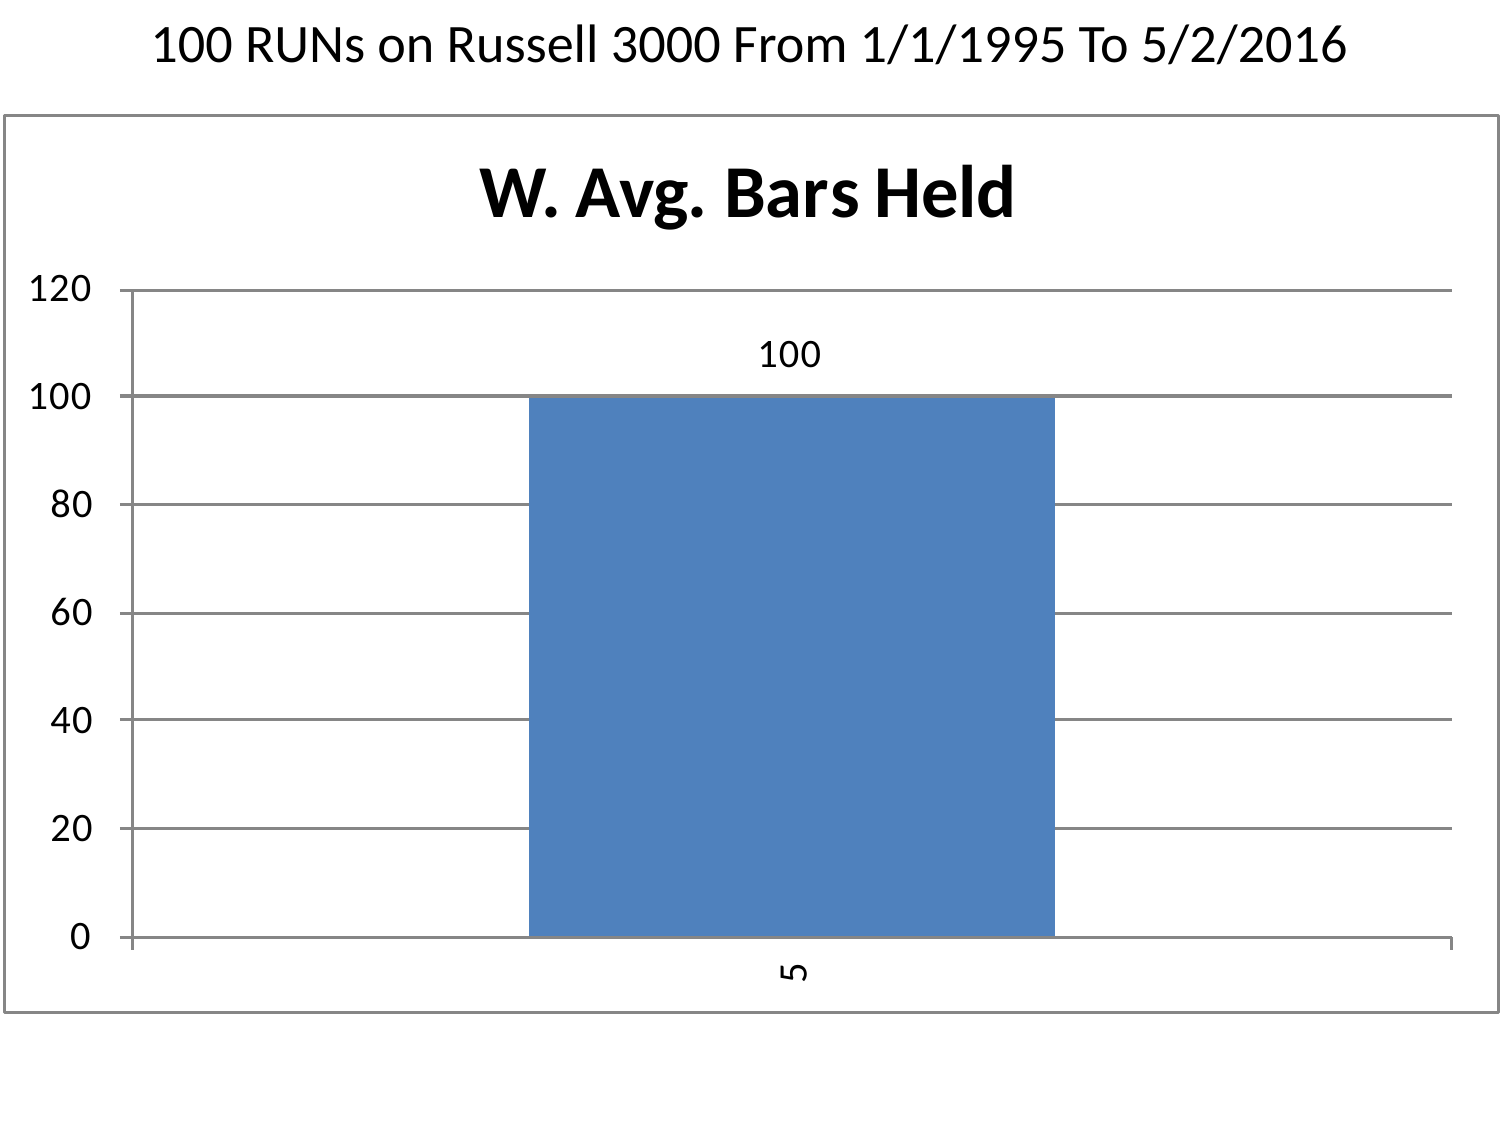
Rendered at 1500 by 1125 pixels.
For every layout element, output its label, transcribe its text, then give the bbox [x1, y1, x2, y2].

picture [0, 110, 1500, 1014]
text_box 100 RUNs on Russell 3000 From 1/1/1995 To 5/2/2016 [0, 0, 1500, 81]
